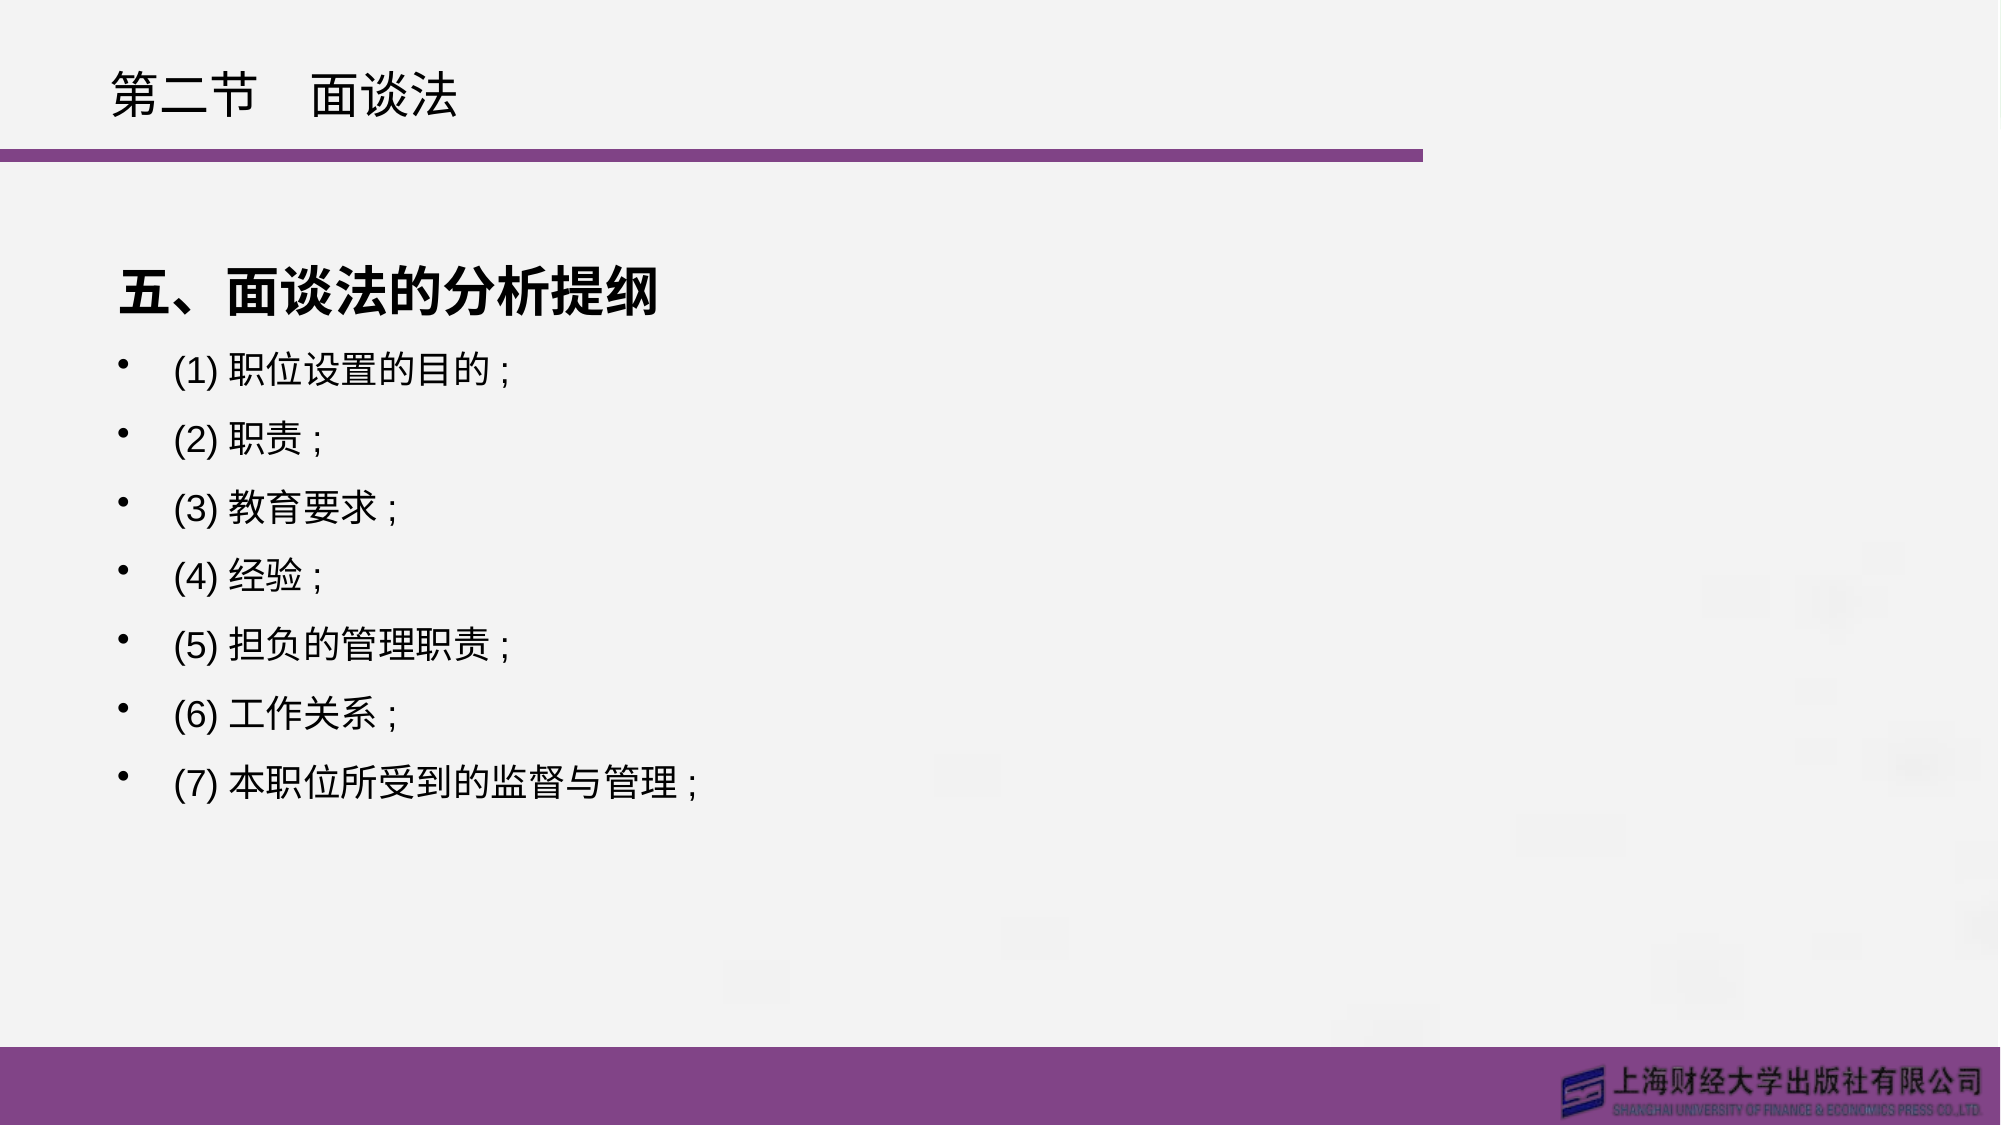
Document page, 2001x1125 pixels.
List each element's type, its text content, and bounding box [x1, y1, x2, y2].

picture [0, 0, 2001, 1125]
title 第二节 面谈法 [94, 42, 1451, 146]
list 五、面谈法的分析提纲 (1)职位设置的目的; (2)职责; (3)教育要求; (4)经验; (5)担负的管理职责; (6)工作关系; (7)本职位所受到的监督与管理; [102, 233, 1898, 1032]
